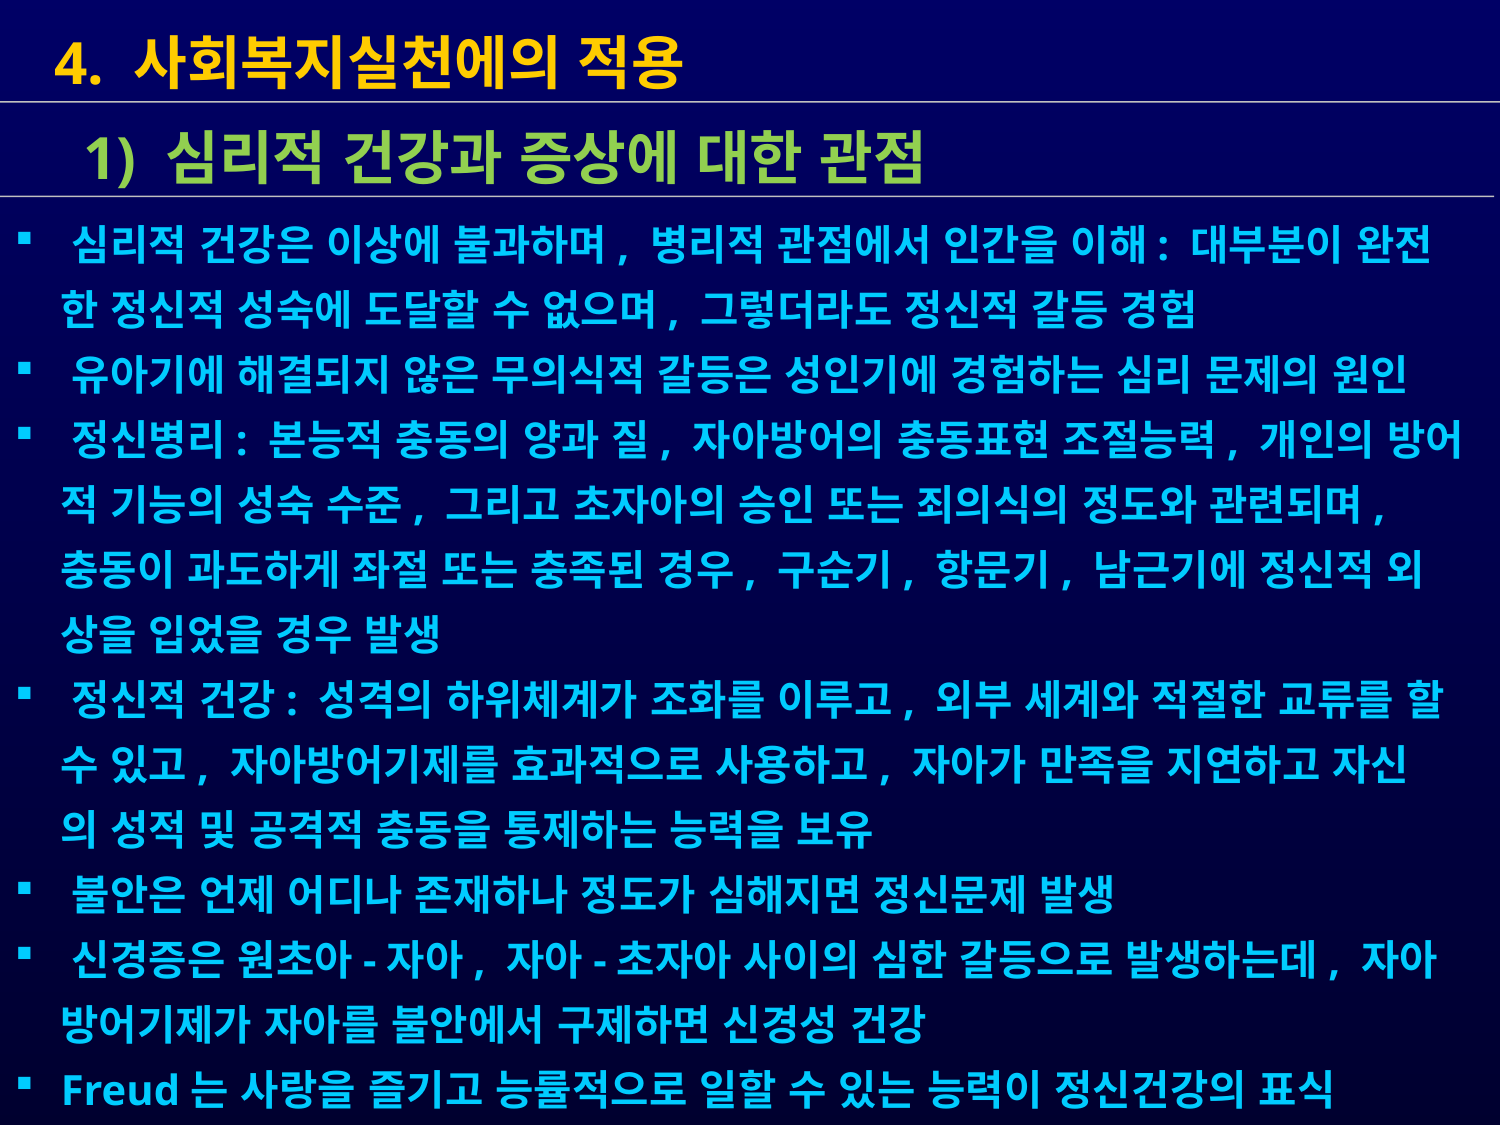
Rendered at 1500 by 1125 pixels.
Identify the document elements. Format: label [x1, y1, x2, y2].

text_box [0, 18, 1500, 1125]
